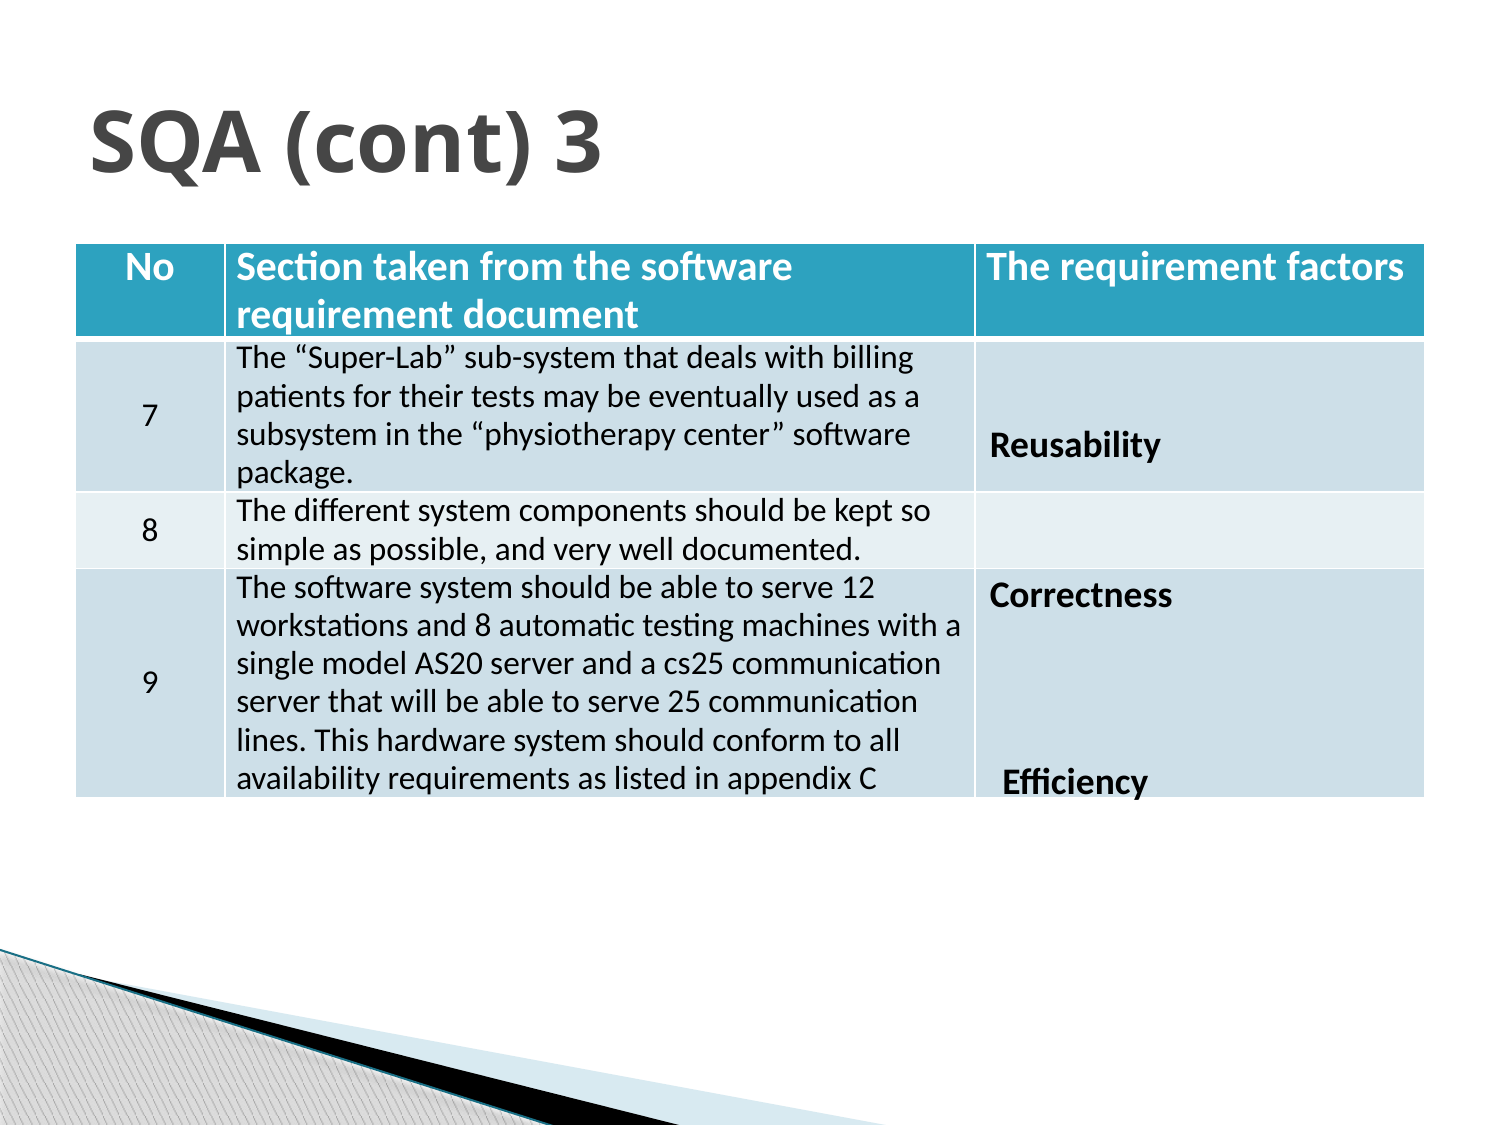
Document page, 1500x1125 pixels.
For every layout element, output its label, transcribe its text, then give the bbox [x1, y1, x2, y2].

table_cell 9 [76, 569, 224, 797]
title SQA (cont) 3 [75, 45, 1425, 233]
table_cell The different system components should be kept so simple as possible, and very well documented. [226, 493, 974, 568]
table_header Section taken from the software requirement document [226, 244, 974, 336]
text_box Reusability [974, 412, 1275, 473]
table_header No [76, 244, 224, 336]
text_box Correctness [975, 562, 1325, 623]
table_cell 8 [76, 493, 224, 568]
table_header The requirement factors [976, 244, 1424, 336]
table_cell [976, 493, 1424, 568]
table_cell [976, 342, 1424, 491]
table_cell The software system should be able to serve 12 workstations and 8 automatic testing machines with a single model AS20 server and a cs25 communication server that will be able to serve 25 communication lines. This hardware system should conform to all availability requirements as listed in appendix C [226, 569, 974, 797]
table_cell [976, 569, 1424, 797]
table_cell The “Super-Lab” sub-system that deals with billing patients for their tests may be eventually used as a subsystem in the “physiotherapy center” software package. [226, 342, 974, 491]
table_cell 7 [76, 342, 224, 491]
text_box Efficiency [987, 749, 1275, 810]
